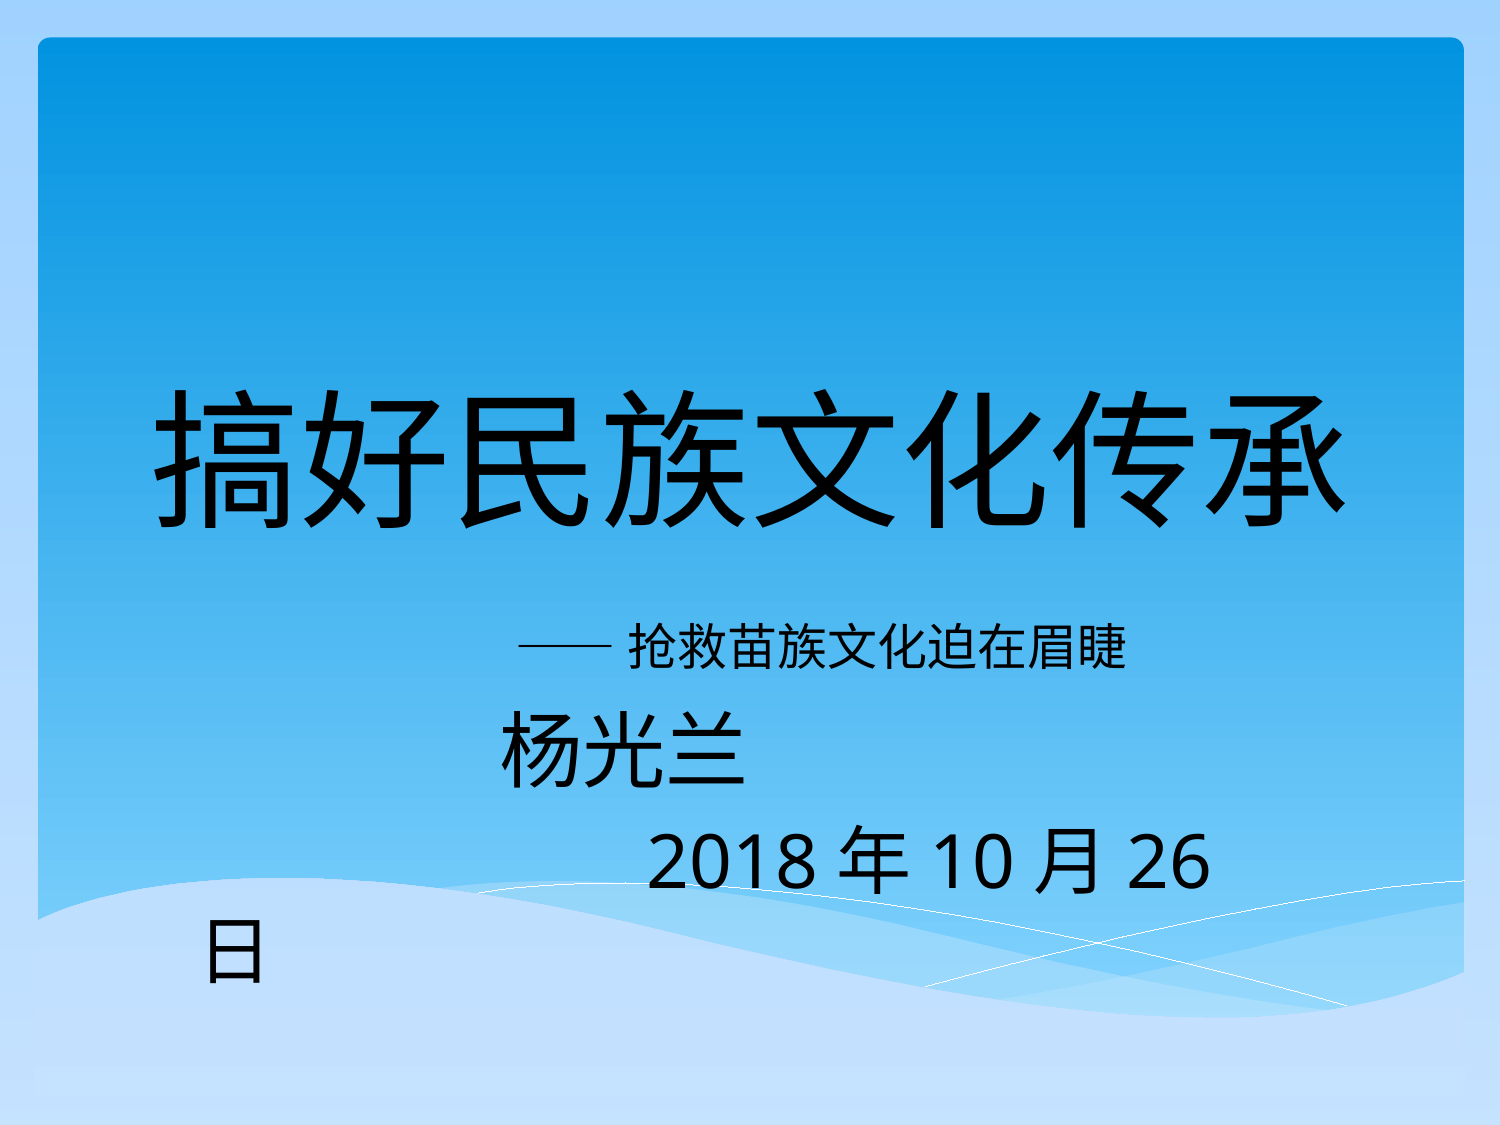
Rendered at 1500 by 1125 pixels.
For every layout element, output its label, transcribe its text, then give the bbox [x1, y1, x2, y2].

subtitle ——抢救苗族文化迫在眉睫 杨光兰 2018年10月26日 [183, 574, 1233, 921]
title 搞好民族文化传承 [112, 262, 1388, 555]
